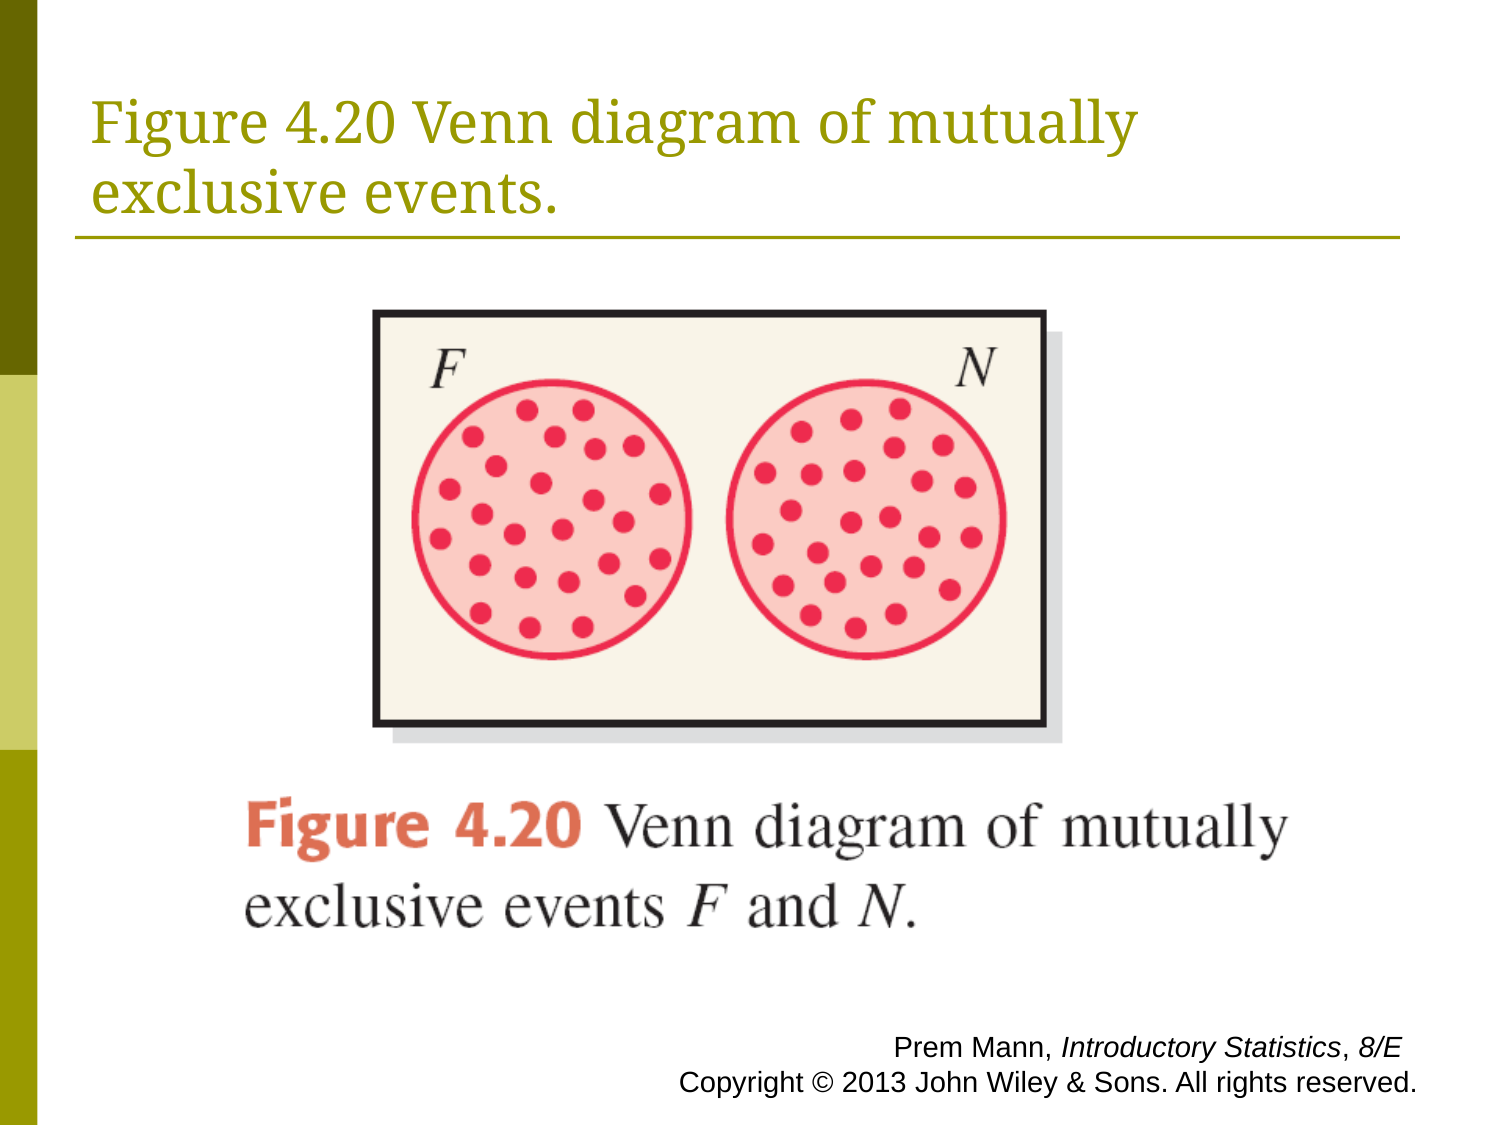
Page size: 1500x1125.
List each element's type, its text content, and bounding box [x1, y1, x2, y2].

picture [210, 274, 1338, 976]
title Figure 4.20 Venn diagram of mutually exclusive events. [75, 45, 1425, 233]
text_box Prem Mann, Introductory Statistics, 8/E Copyright © 2013 John Wiley & Sons. All rights reserved. [664, 1020, 1449, 1106]
